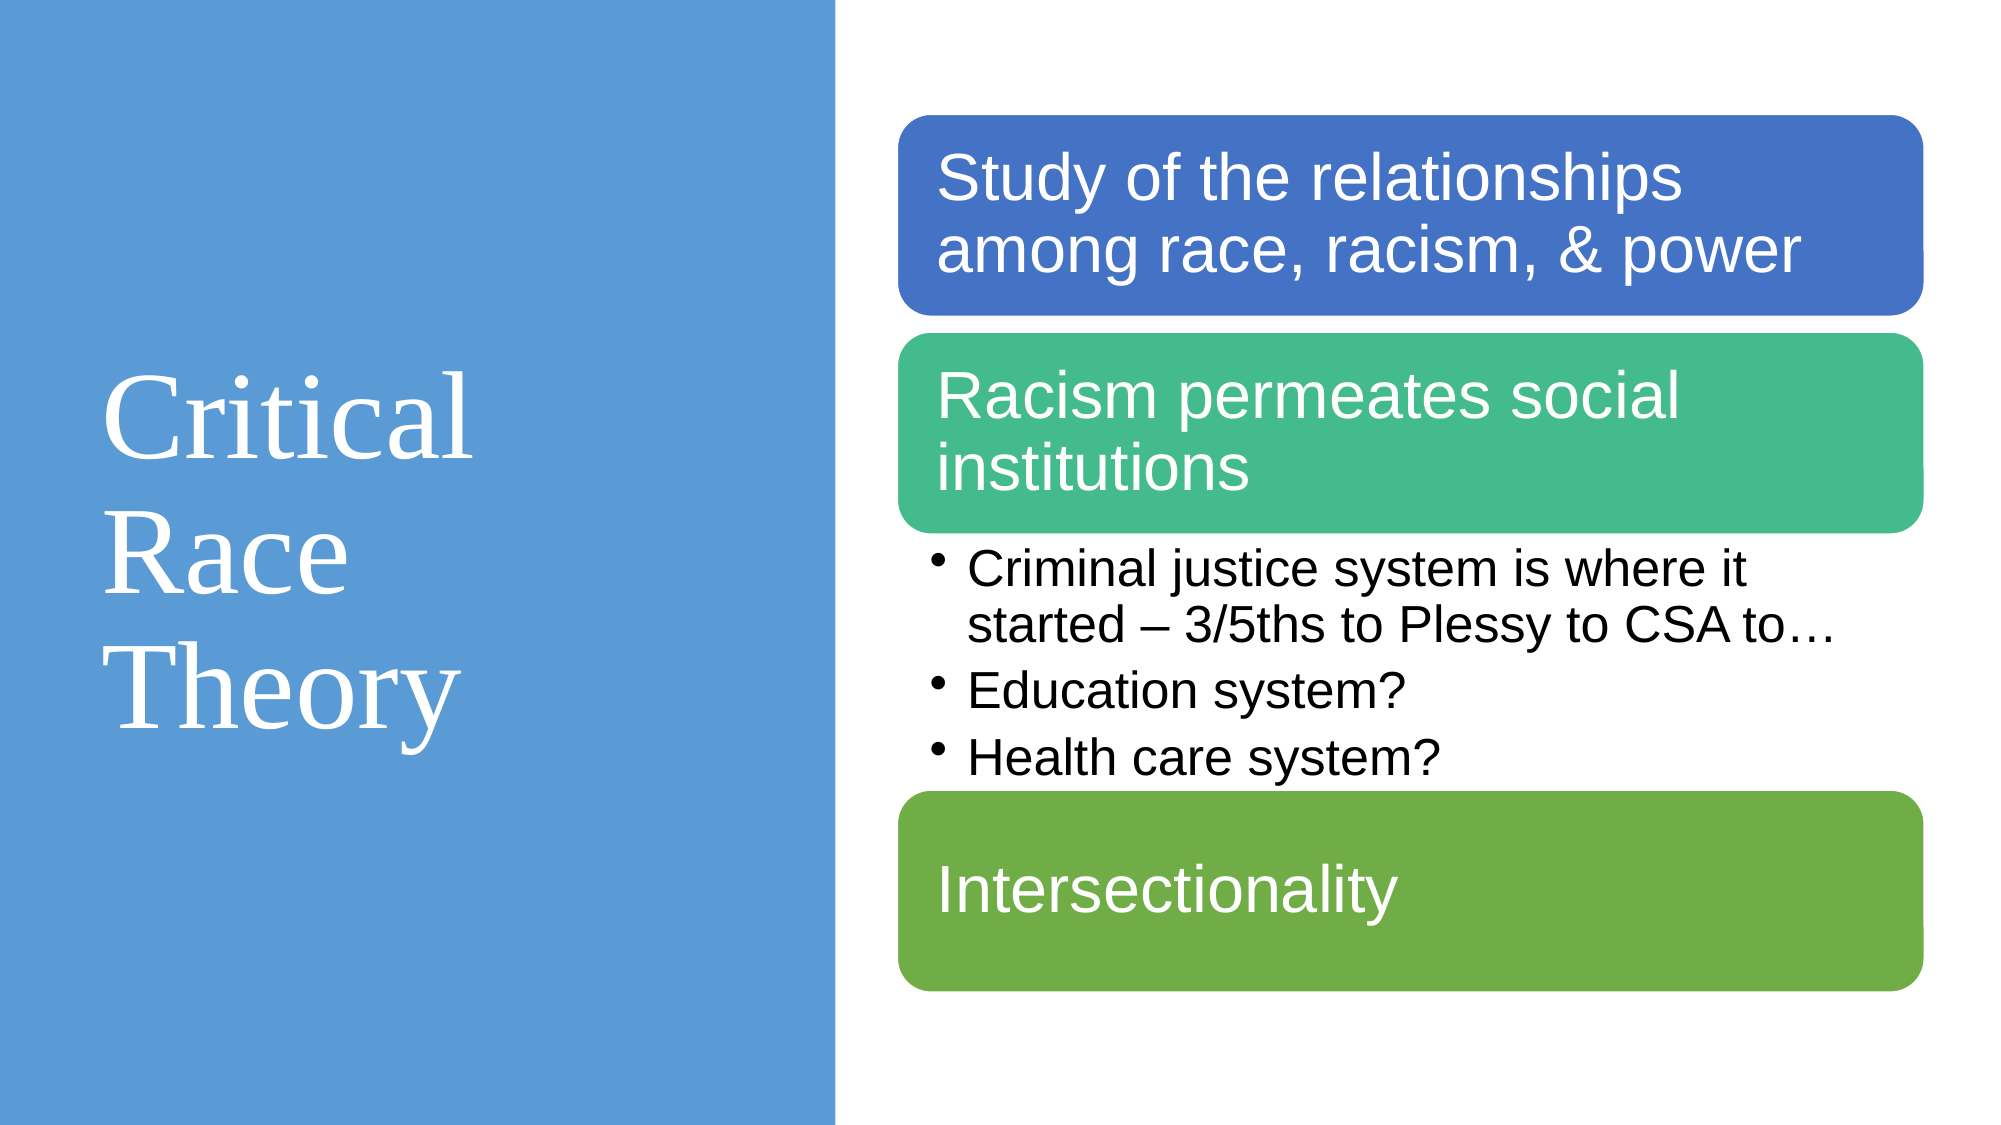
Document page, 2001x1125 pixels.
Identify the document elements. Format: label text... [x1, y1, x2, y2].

text_box [0, 0, 836, 1125]
title Critical Race Theory [86, 101, 711, 1005]
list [897, 101, 1925, 1005]
